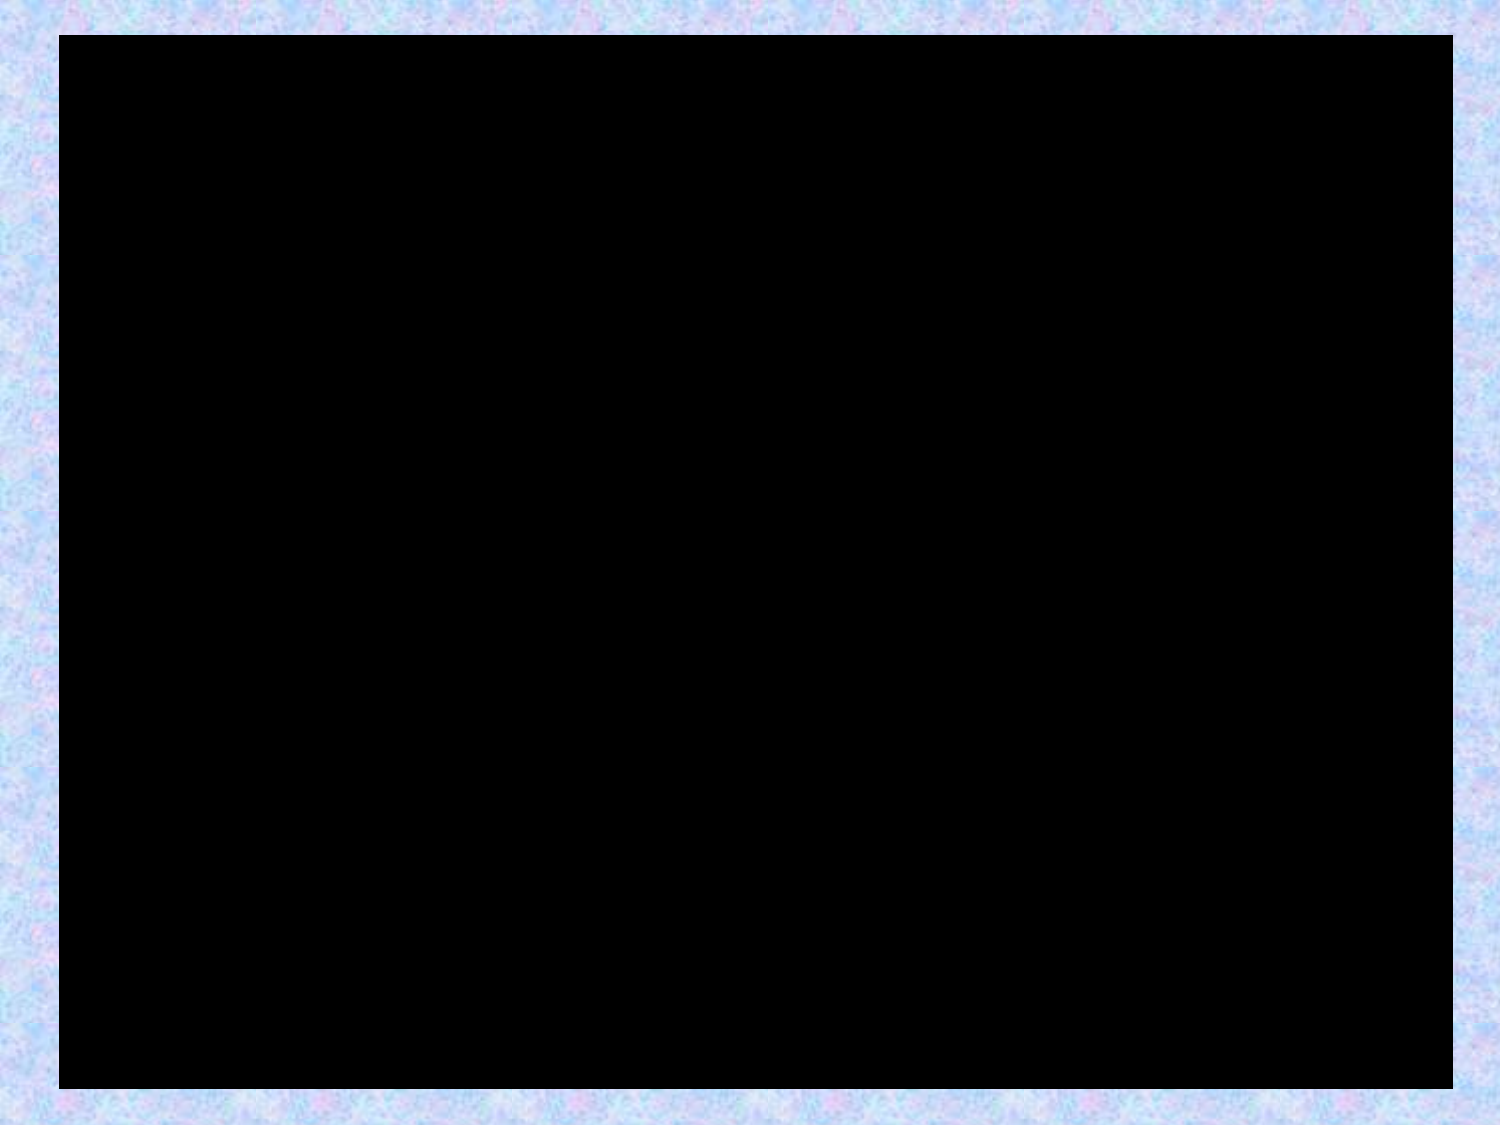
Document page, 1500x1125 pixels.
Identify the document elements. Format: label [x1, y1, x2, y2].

picture [0, 0, 1500, 1125]
text_box [58, 34, 1454, 1091]
